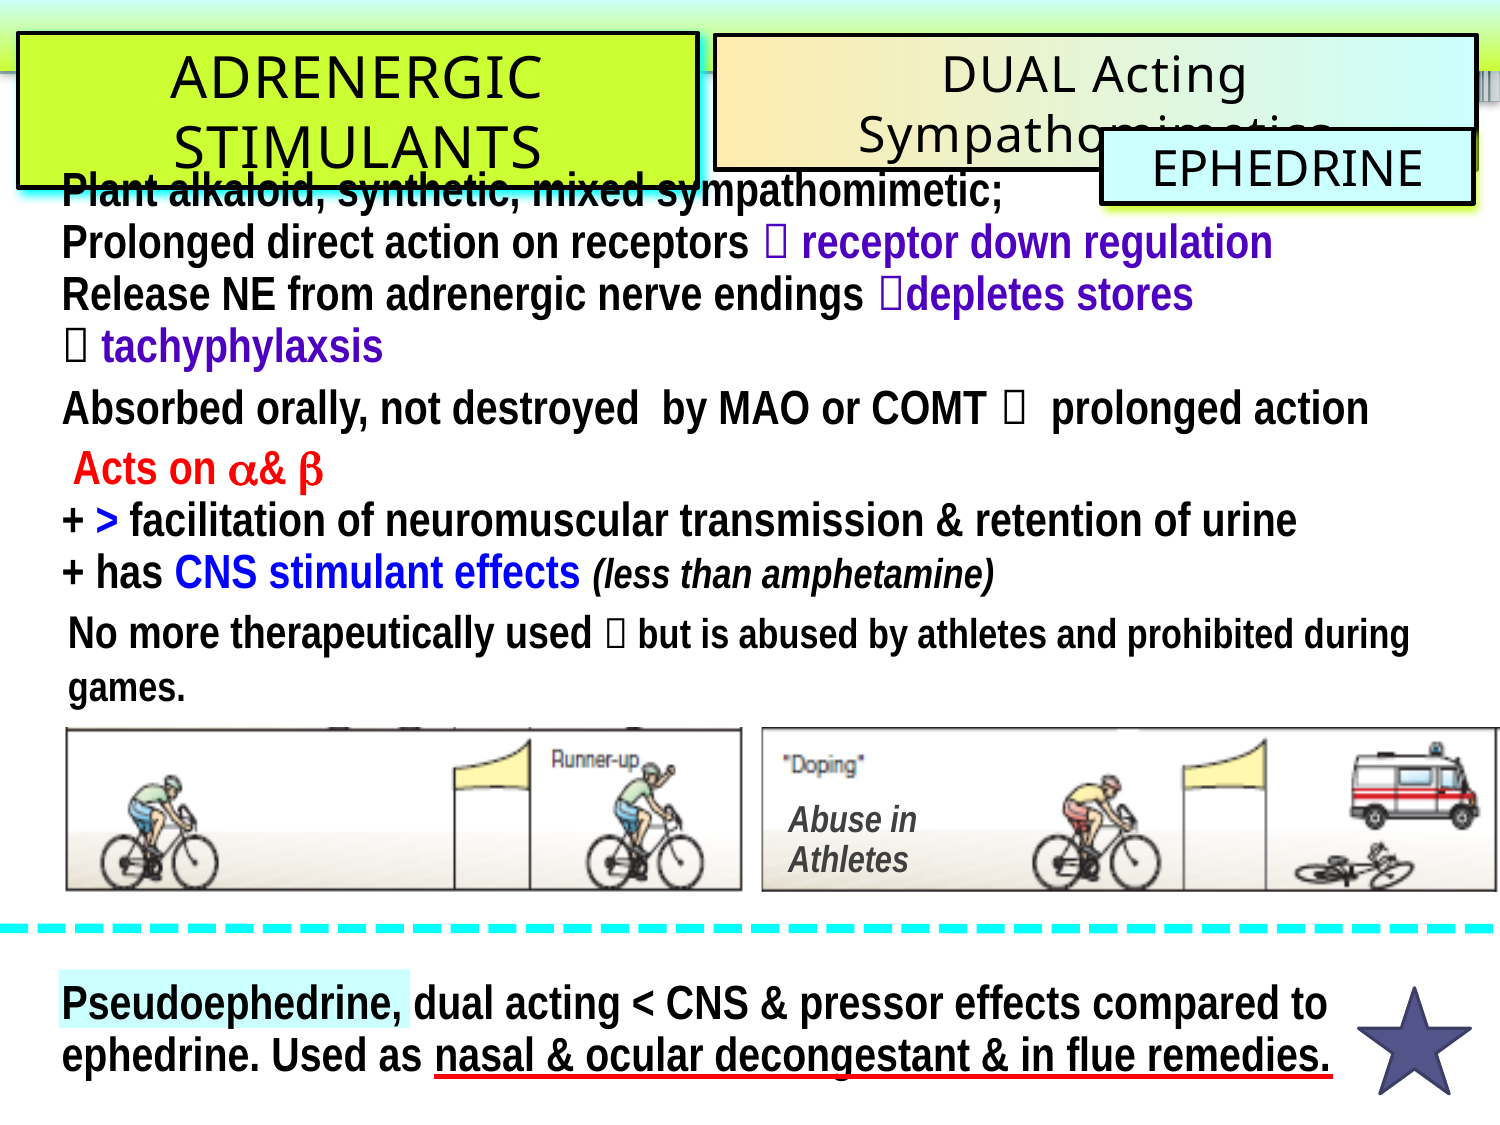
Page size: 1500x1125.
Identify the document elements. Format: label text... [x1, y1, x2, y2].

picture [64, 727, 745, 897]
text_box [0, 0, 1500, 72]
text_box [761, 727, 1500, 893]
text_box Acts on a& b + > facilitation of neuromuscular transmission & retention of urine + has CNS stimulant effects (less than amphetamine) [46, 434, 1500, 606]
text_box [46, 969, 1466, 1091]
text_box Absorbed orally, not destroyed by MAO or COMT  prolonged action [46, 374, 1465, 442]
text_box DUAL Acting Sympathomimetics [714, 35, 1477, 156]
text_box No more therapeutically used  but is abused by athletes and prohibited during games. [53, 597, 1472, 717]
text_box Plant alkaloid, synthetic, mixed sympathomimetic; Prolonged direct action on receptors  receptor down regulation Release NE from adrenergic nerve endings depletes stores  tachyphylaxsis [46, 156, 1500, 380]
text_box ADRENERGIC STIMULANTS [14, 31, 711, 188]
text_box EPHEDRINE [1101, 128, 1474, 156]
